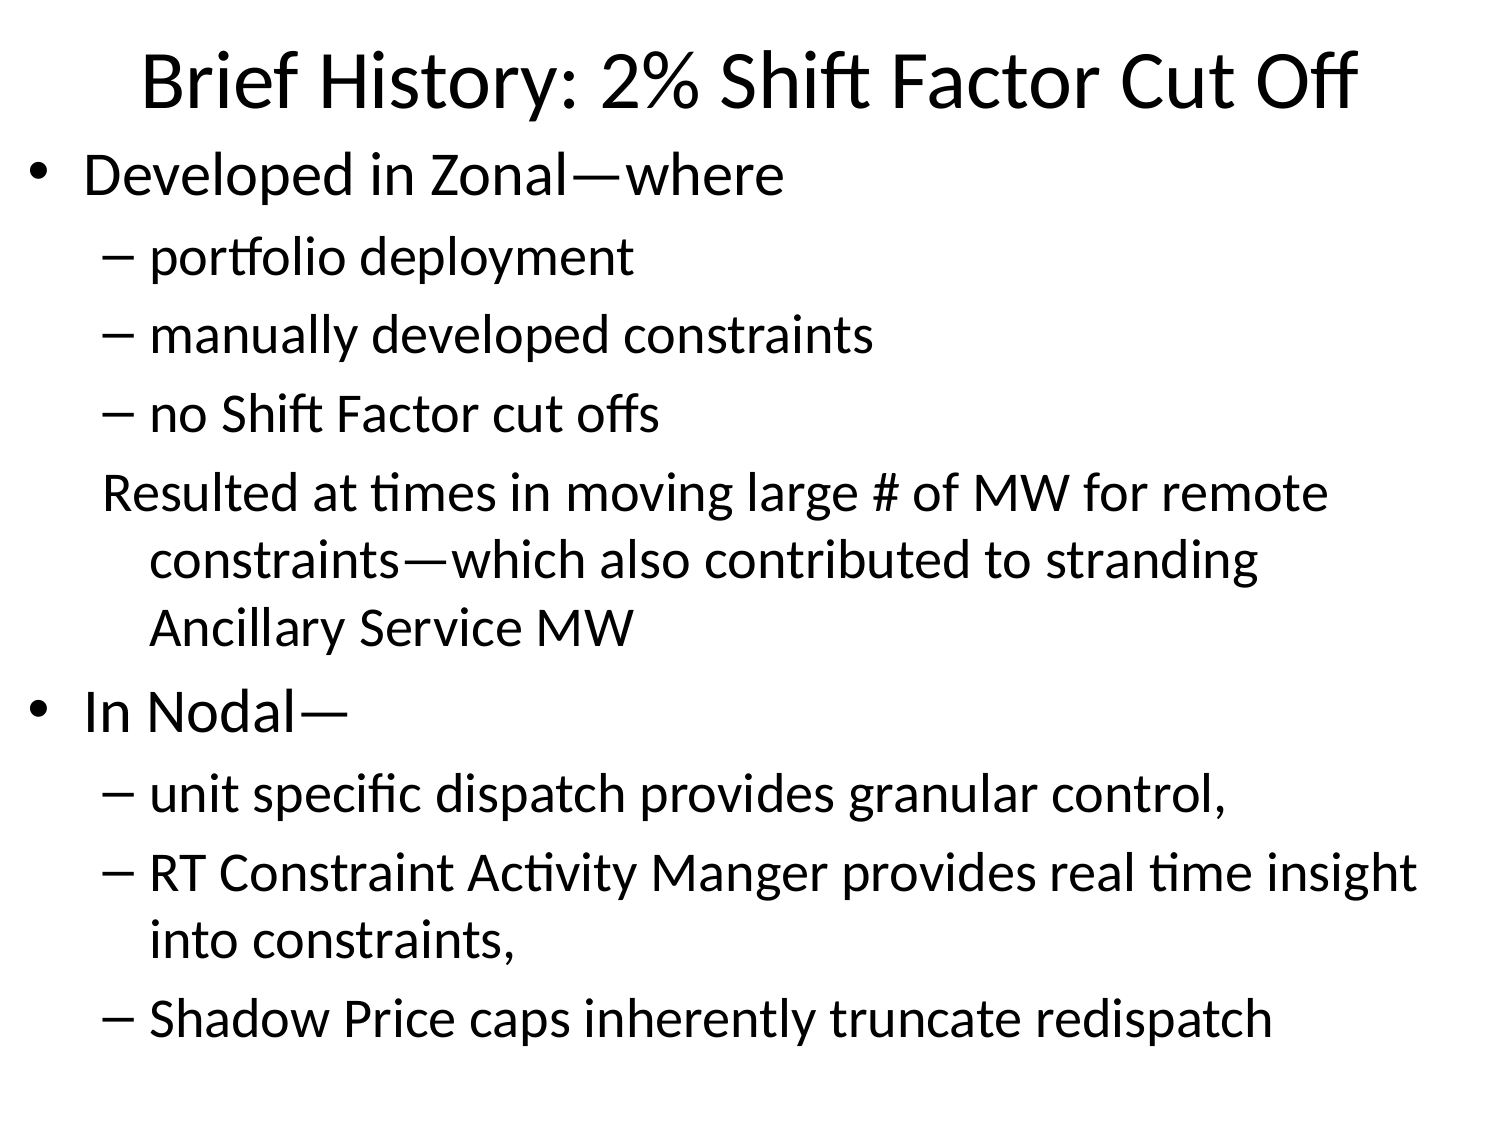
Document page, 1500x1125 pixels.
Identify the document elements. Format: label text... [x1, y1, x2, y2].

list Developed in Zonal—where portfolio deployment manually developed constraints no Shift Factor cut offs Resulted at times in moving large # of MW for remote constraints—which also contributed to stranding Ancillary Service MW In Nodal— unit specific dispatch provides granular control, RT Constraint Activity Manger provides real time insight into constraints, Shadow Price caps inherently truncate redispatch [12, 124, 1476, 1101]
title Brief History: 2% Shift Factor Cut Off [0, 12, 1500, 138]
